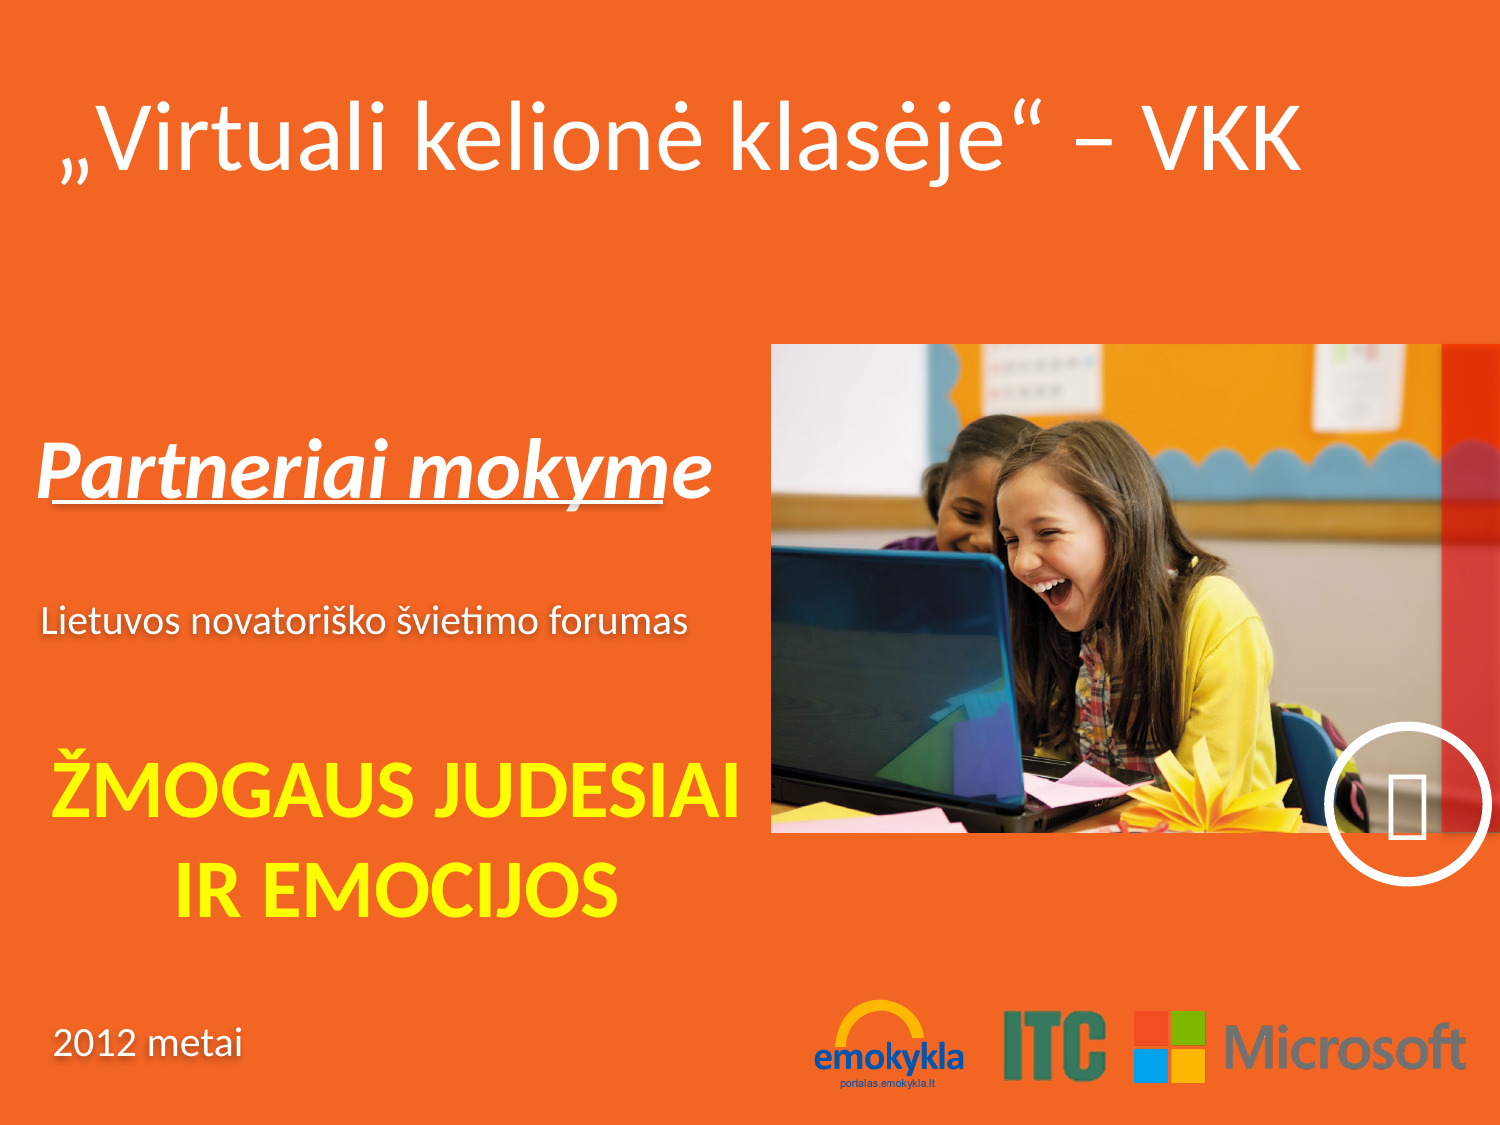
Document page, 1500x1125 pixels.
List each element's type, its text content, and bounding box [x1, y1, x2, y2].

text_box „Virtuali kelionė klasėje“ – VKK [39, 63, 1453, 199]
text_box Microsoft® Partneriai mokyme [20, 405, 760, 524]
title ŽMOGAUS JUDESIAI IR EMOCIJOS [22, 726, 772, 984]
text_box  [1338, 841, 1478, 882]
picture [0, 0, 1500, 1125]
text_box 2012 metai [22, 984, 376, 1097]
text_box Lietuvos novatoriško švietimo forumas [10, 560, 717, 675]
